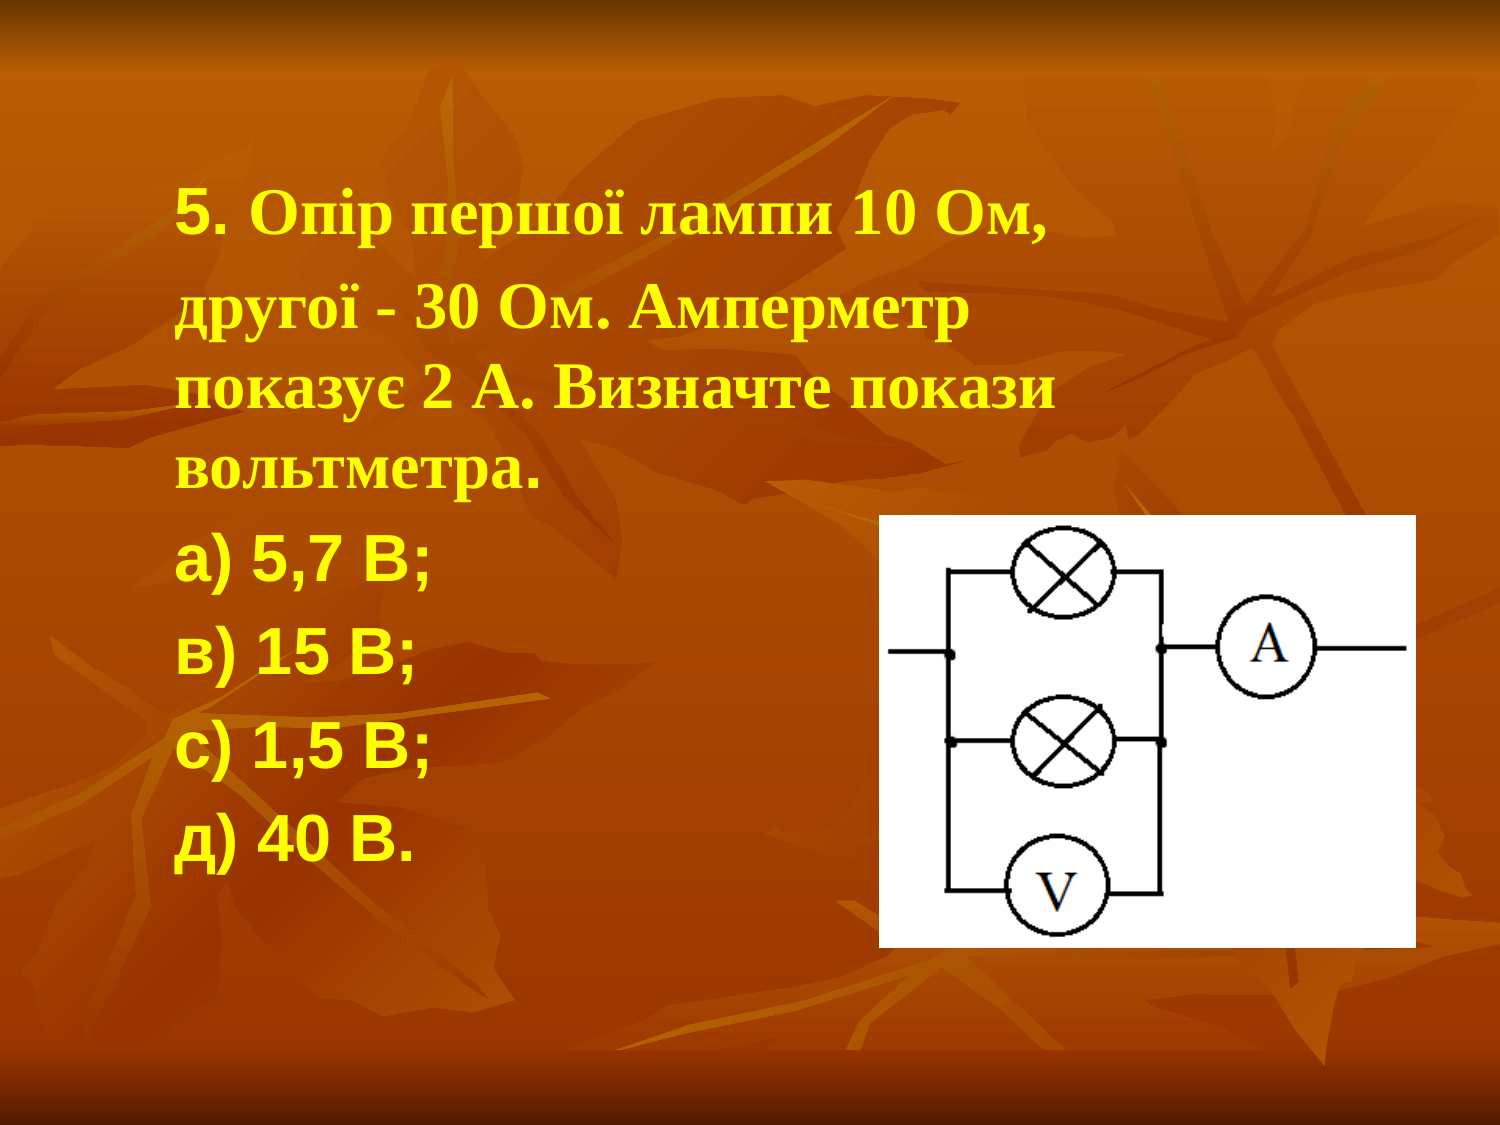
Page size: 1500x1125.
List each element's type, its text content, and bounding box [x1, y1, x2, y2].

list 5. Опір першої лампи 10 Ом, другої - 30 Ом. Амперметр показує 2 А. Визначте покази вольтметра. а) 5,7 В; в) 15 В; с) 1,5 В; д) 40 В. [159, 160, 1081, 988]
picture [879, 514, 1417, 949]
